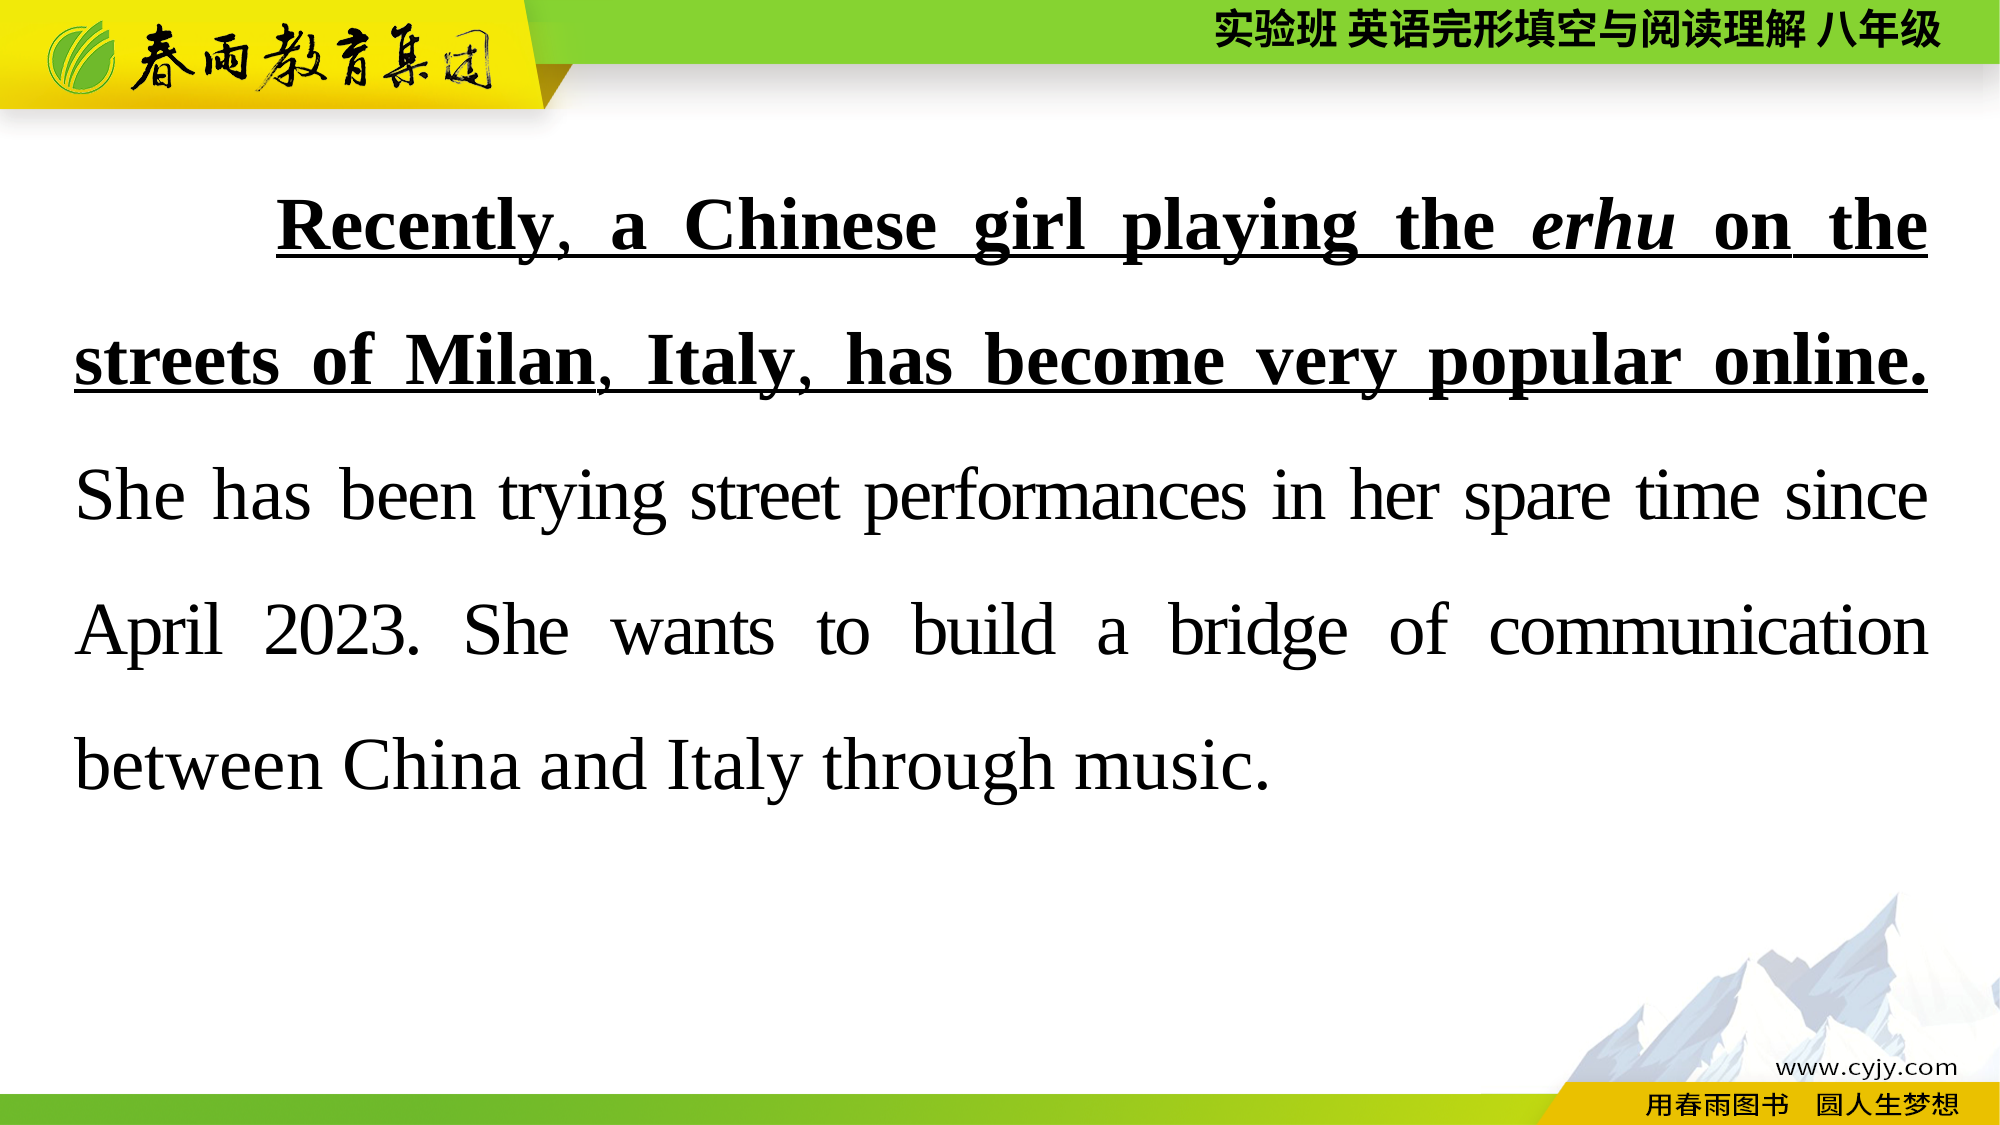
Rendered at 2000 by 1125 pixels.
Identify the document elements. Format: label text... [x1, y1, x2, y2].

picture [0, 0, 2000, 1125]
list Recently, a Chinese girl playing the erhu on the streets of Milan, Italy, has become very popular online. She has been trying street performances in her spare time since April 2023. She wants to build a bridge of communication between China and Italy through music. [59, 122, 1944, 820]
